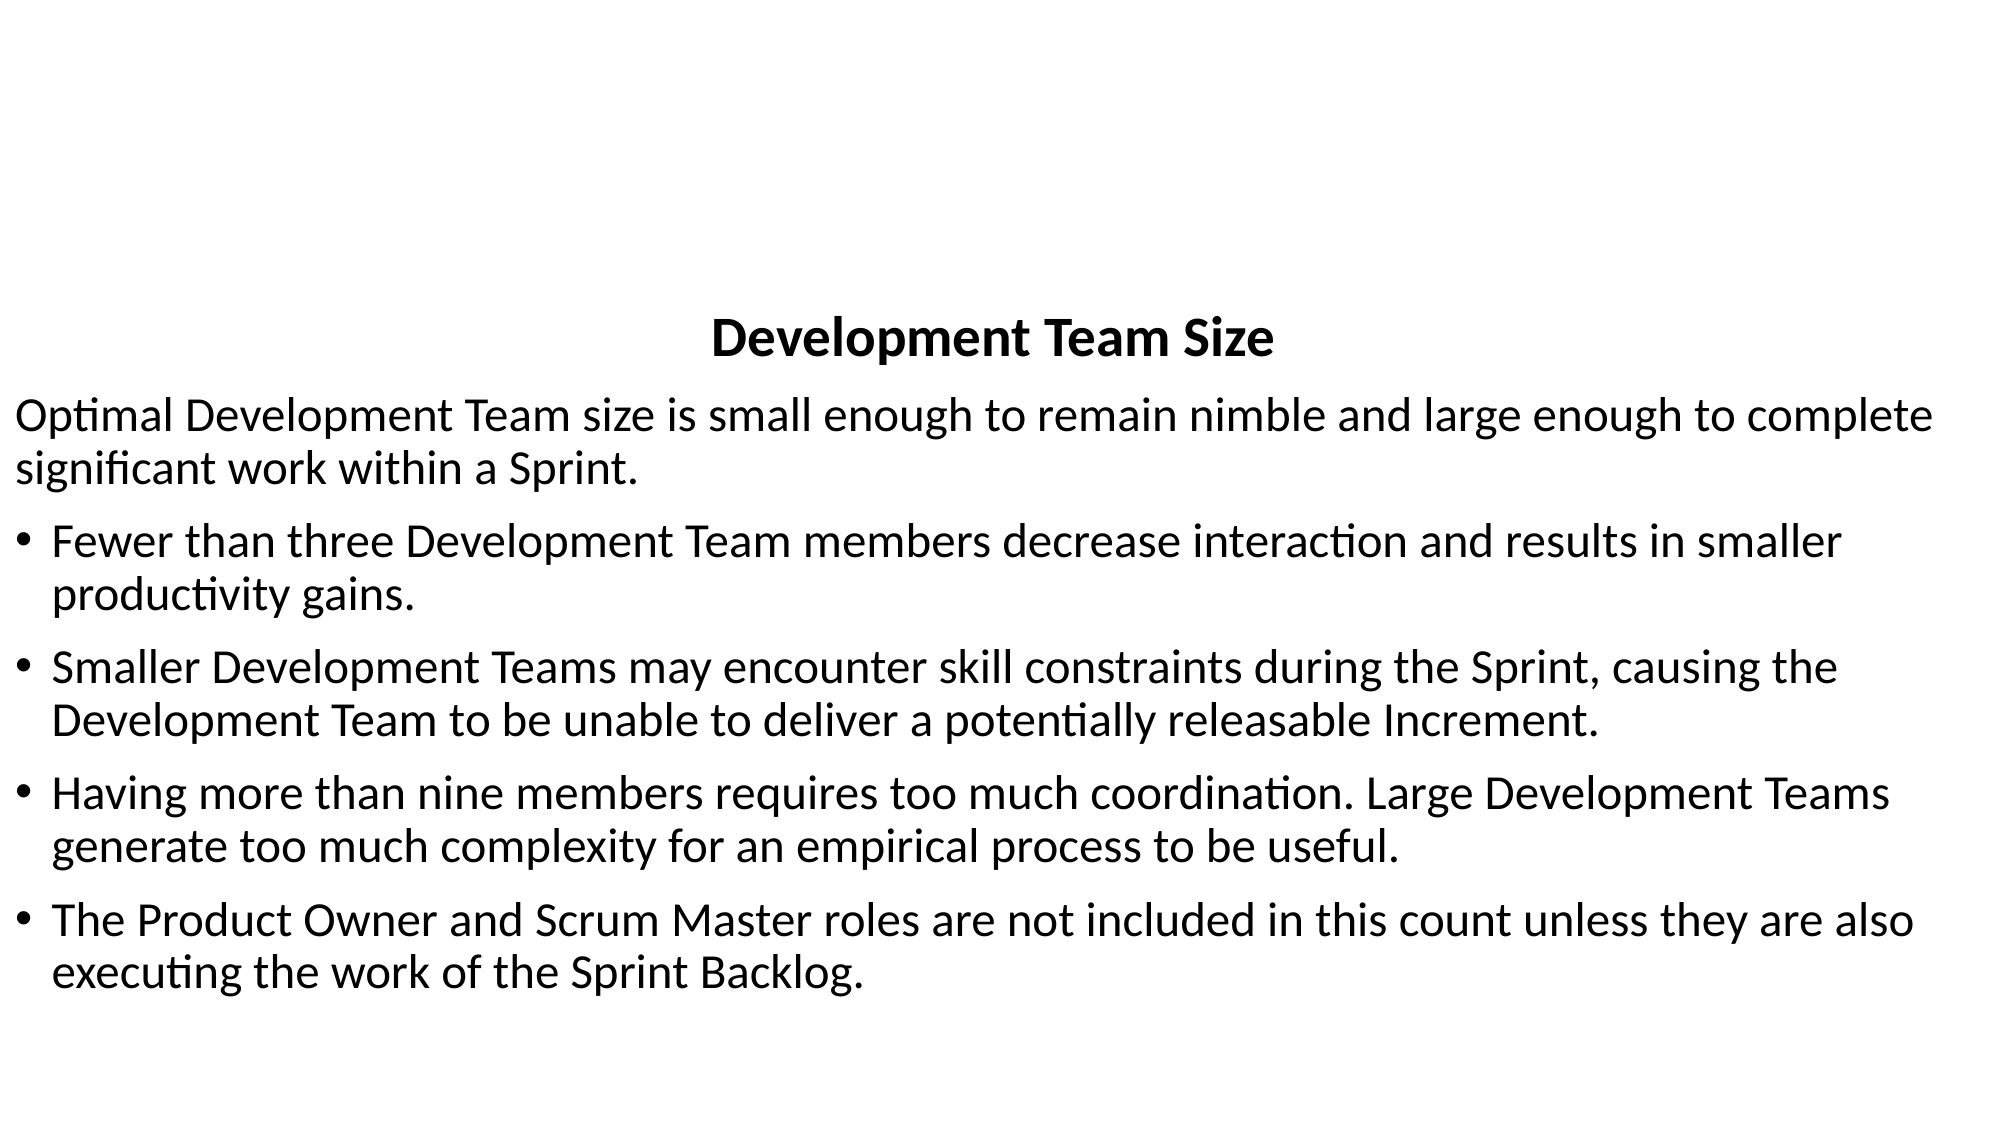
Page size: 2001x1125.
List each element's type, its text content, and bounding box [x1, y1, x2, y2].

list Development Team Size Optimal Development Team size is small enough to remain nimble and large enough to complete significant work within a Sprint. Fewer than three Development Team members decrease interaction and results in smaller productivity gains. Smaller Development Teams may encounter skill constraints during the Sprint, causing the Development Team to be unable to deliver a potentially releasable Increment. Having more than nine members requires too much coordination. Large Development Teams generate too much complexity for an empirical process to be useful. The Product Owner and Scrum Master roles are not included in this count unless they are also executing the work of the Sprint Backlog. [0, 299, 2000, 1014]
